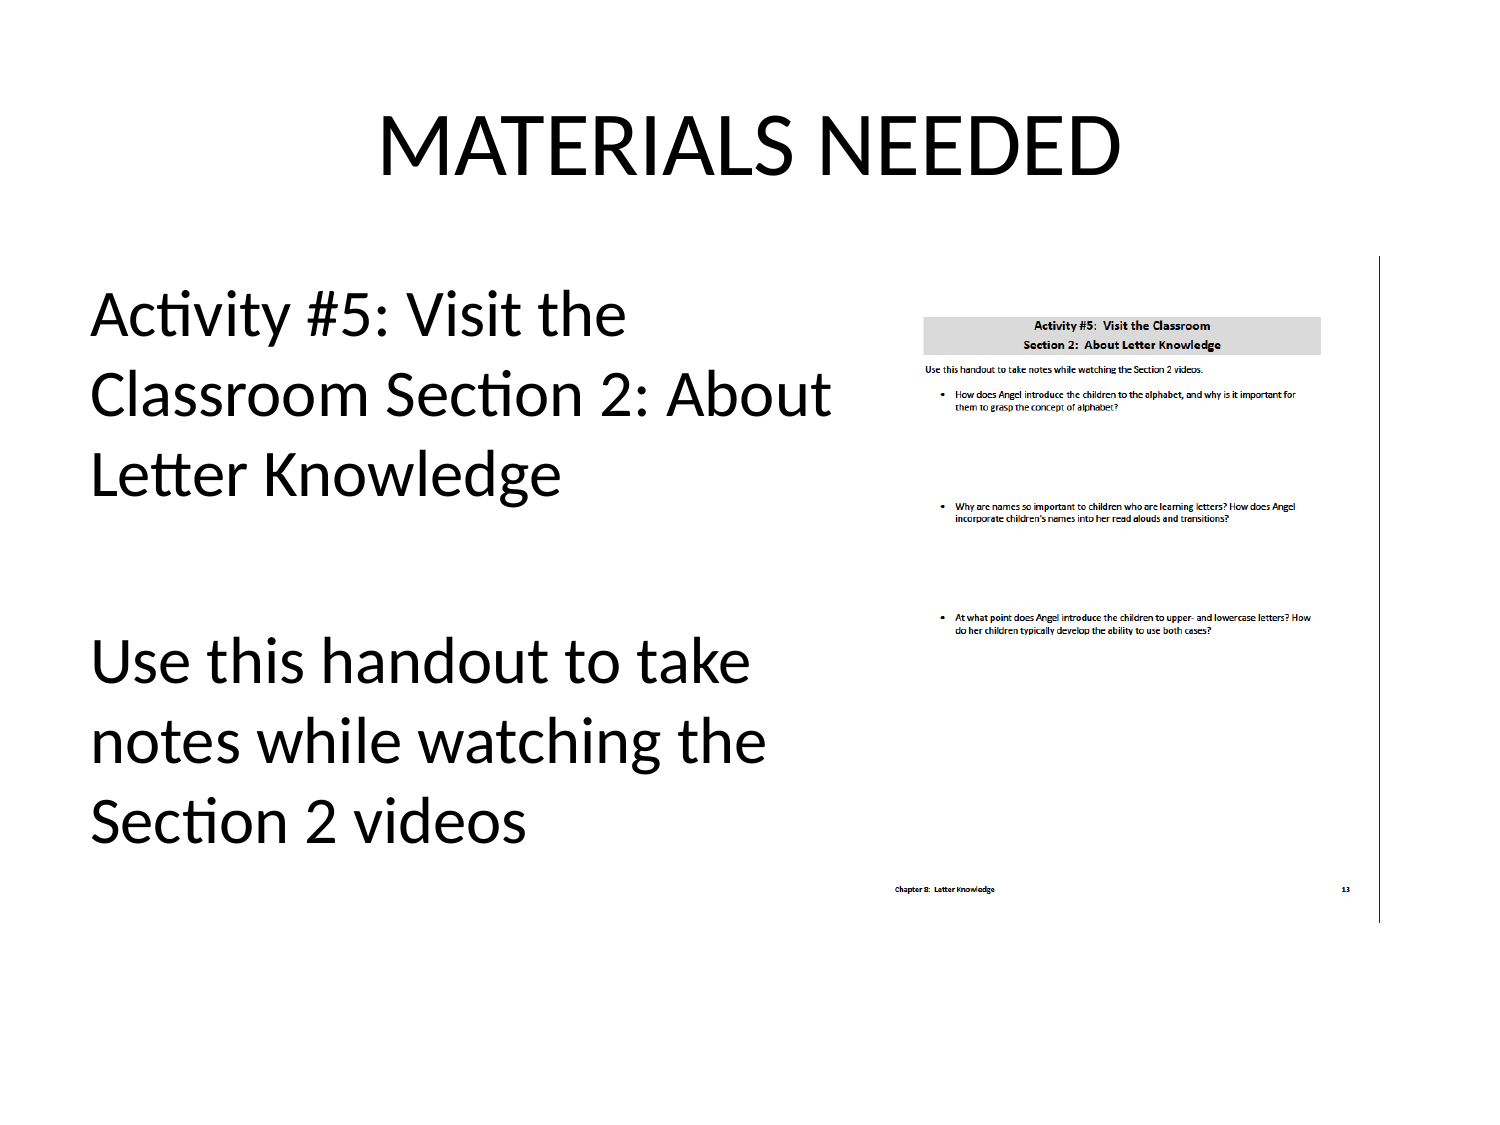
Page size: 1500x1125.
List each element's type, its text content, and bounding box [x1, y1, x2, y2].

list Activity #5: Visit the Classroom Section 2: About Letter Knowledge Use this handout to take notes while watching the Section 2 videos [75, 262, 863, 1005]
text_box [863, 255, 1380, 924]
title MATERIALS NEEDED [75, 45, 1425, 233]
